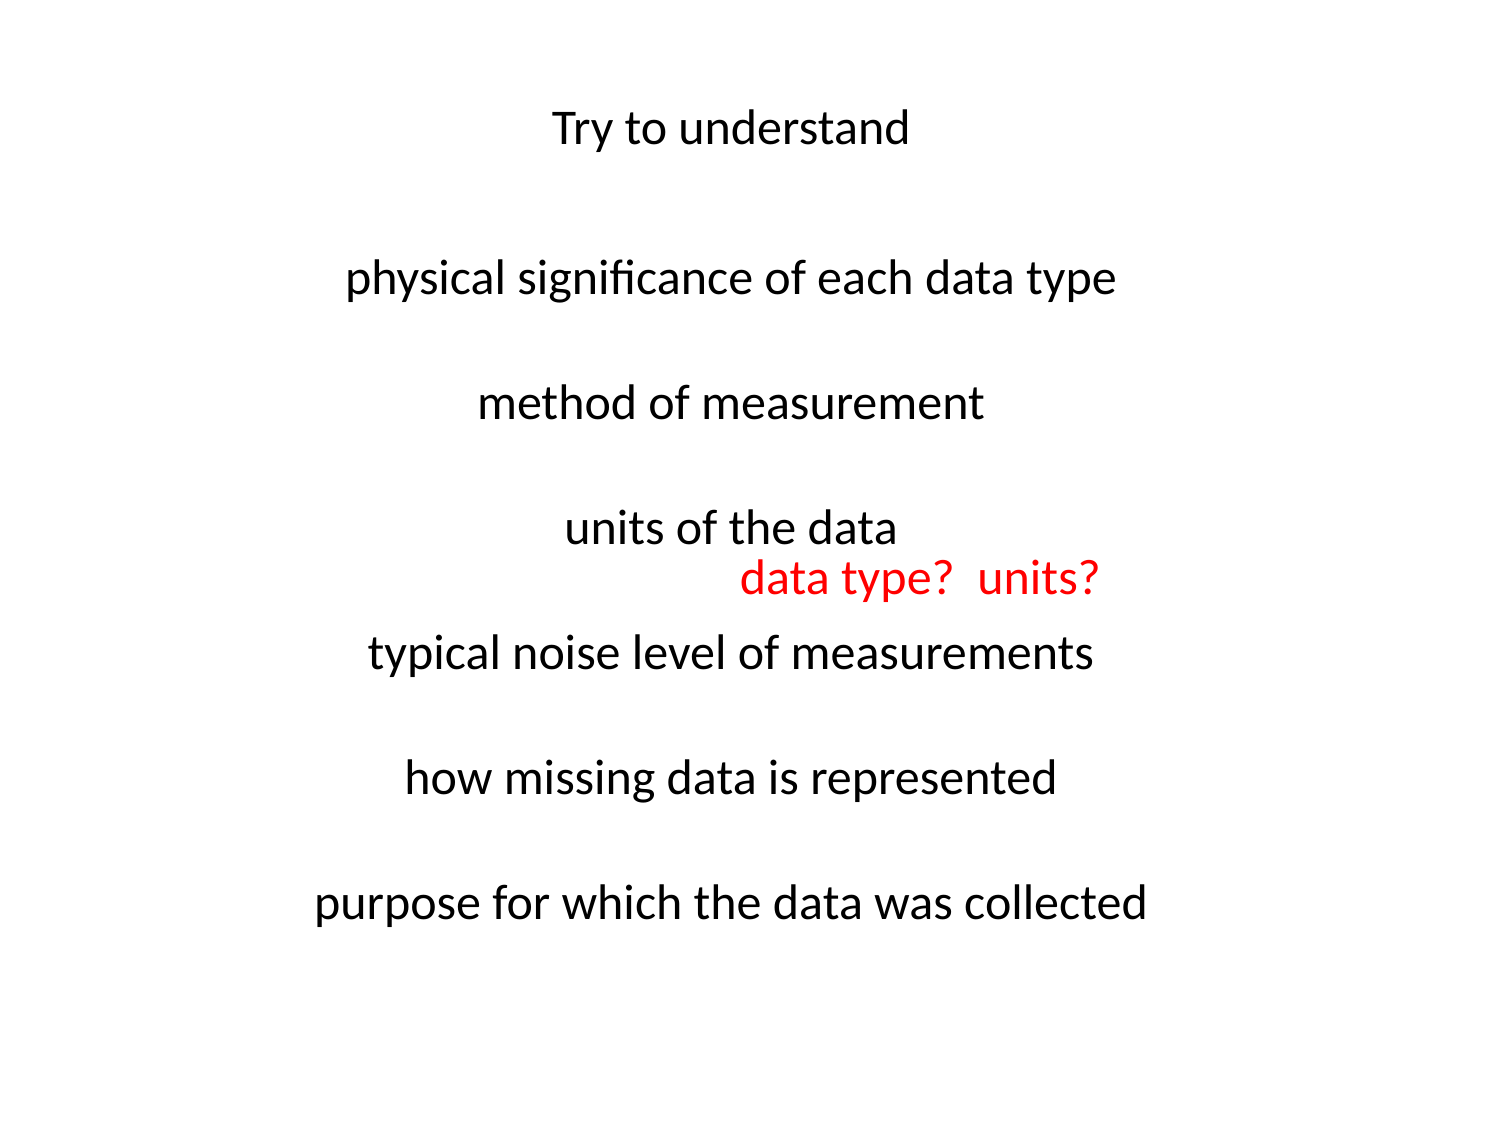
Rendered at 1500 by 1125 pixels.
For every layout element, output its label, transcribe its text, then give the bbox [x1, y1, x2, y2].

text_box Try to understand [287, 87, 1175, 163]
text_box method of measurement [287, 362, 1175, 438]
text_box units of the data [287, 487, 1175, 562]
text_box physical significance of each data type [287, 237, 1175, 313]
text_box purpose for which the data was collected [287, 861, 1175, 937]
text_box data type? units? [724, 537, 1475, 613]
text_box how missing data is represented [287, 736, 1175, 812]
text_box typical noise level of measurements [287, 611, 1175, 687]
